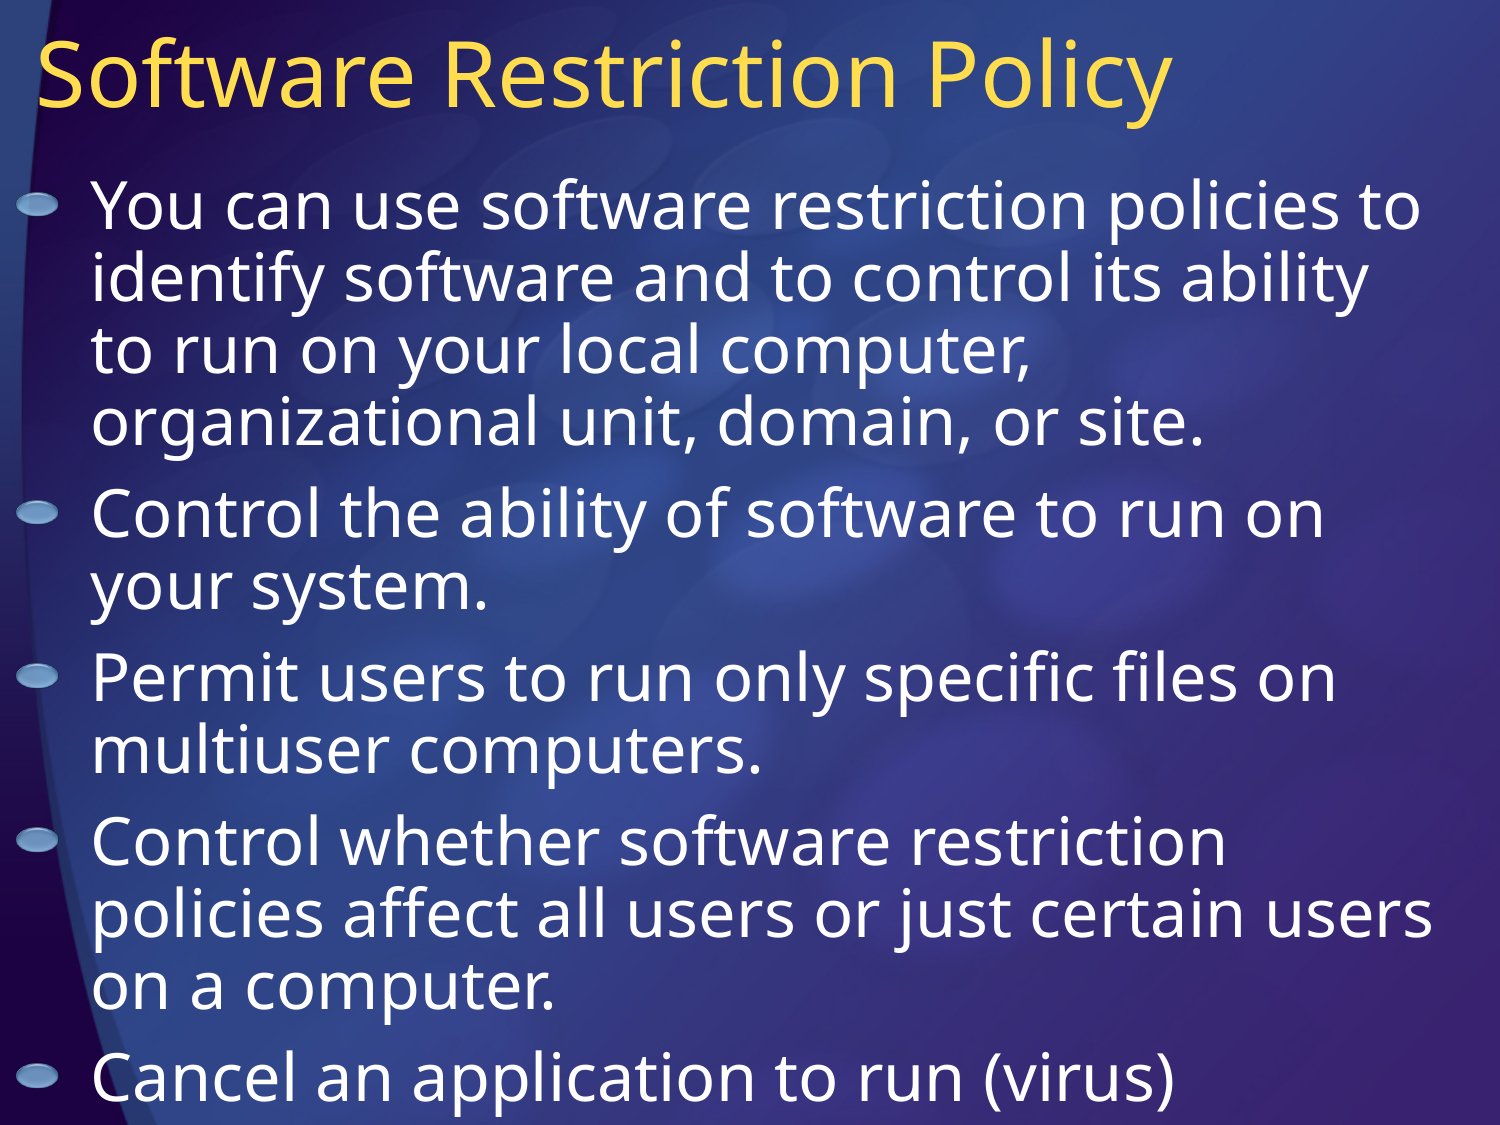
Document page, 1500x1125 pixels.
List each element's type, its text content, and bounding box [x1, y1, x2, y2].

picture [15, 499, 59, 525]
title Software Restriction Policy [20, 20, 1477, 136]
picture [15, 662, 59, 689]
picture [15, 826, 59, 853]
picture [15, 191, 59, 217]
picture [15, 1062, 59, 1089]
list You can use software restriction policies to identify software and to control its ability to run on your local computer, organizational unit, domain, or site. Control the ability of software to run on your system. Permit users to run only specific files on multiuser computers. Control whether software restriction policies affect all users or just certain users on a computer. Cancel an application to run (virus) [0, 164, 1463, 1125]
picture [0, 0, 1500, 1125]
